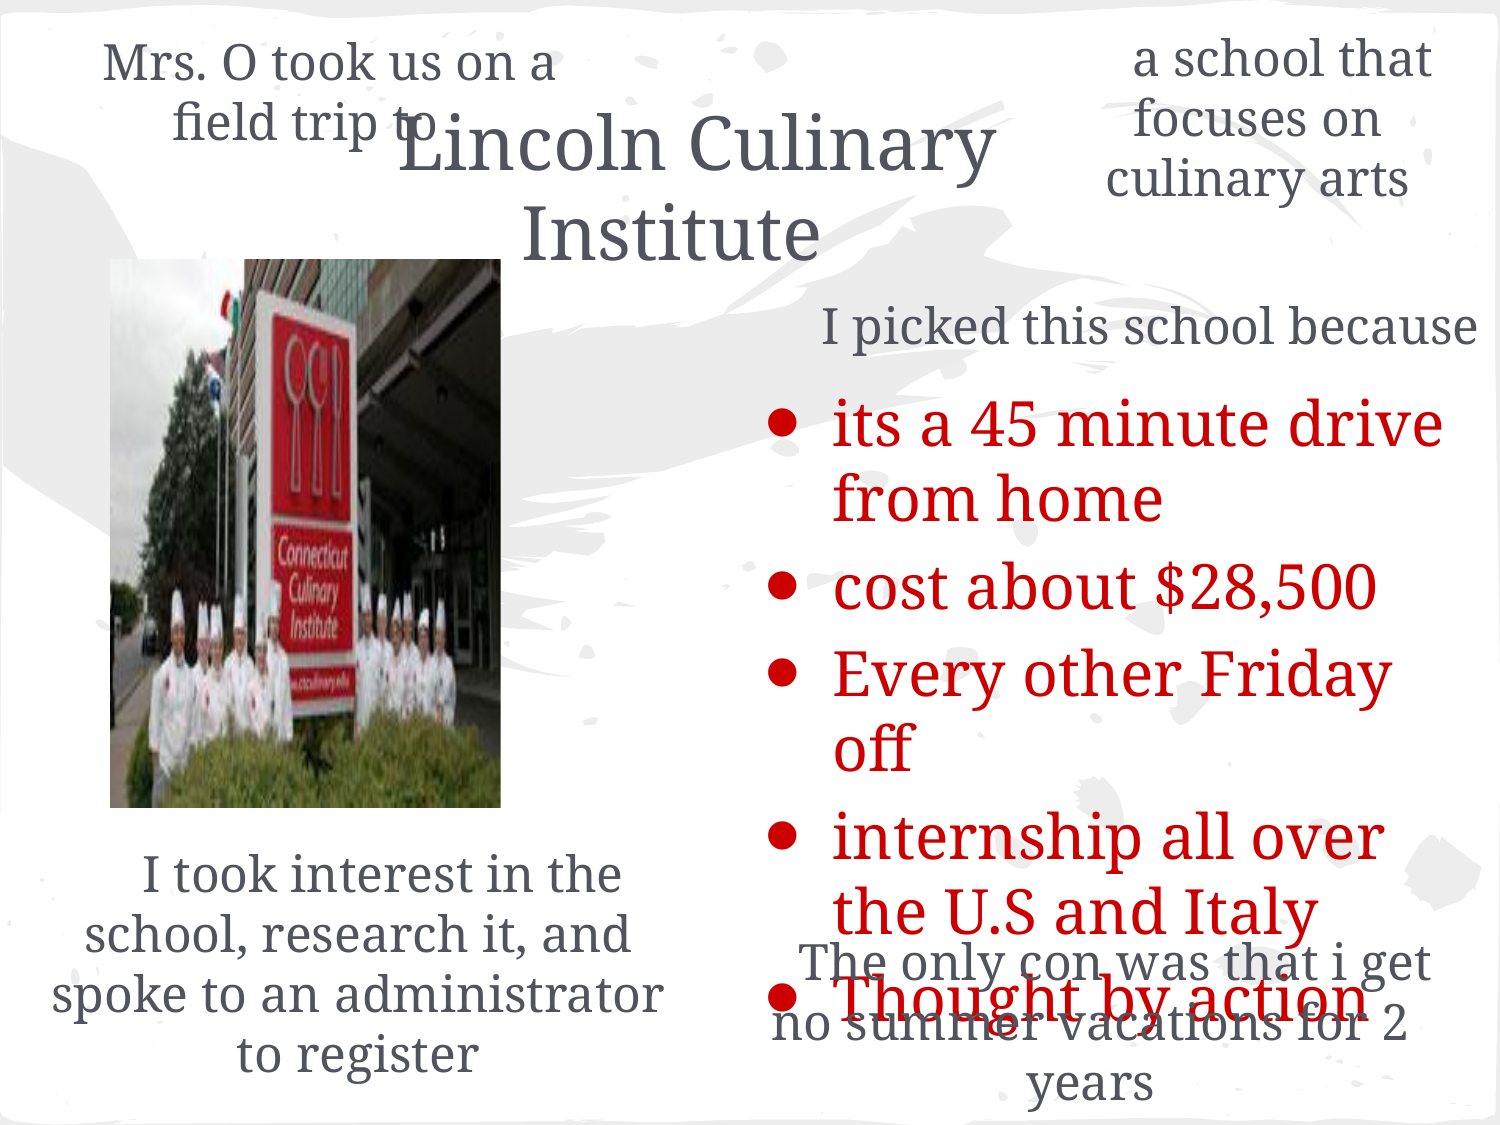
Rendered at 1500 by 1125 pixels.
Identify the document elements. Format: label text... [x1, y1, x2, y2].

text_box [110, 259, 501, 808]
title Mrs. O took us on a field trip to [12, 0, 599, 165]
title a school that focuses on culinary arts [1024, 3, 1492, 151]
title Lincoln Culinary Institute [248, 72, 1024, 291]
title The only con was that i get no summer vacations for 2 years [707, 907, 1474, 1125]
title I took interest in the school, research it, and spoke to an administrator to register [34, 827, 682, 1098]
list its a 45 minute drive from home cost about $28,500 Every other Friday off internship all over the U.S and Italy Thought by action [742, 369, 1492, 1050]
title I picked this school because [751, 151, 1500, 370]
